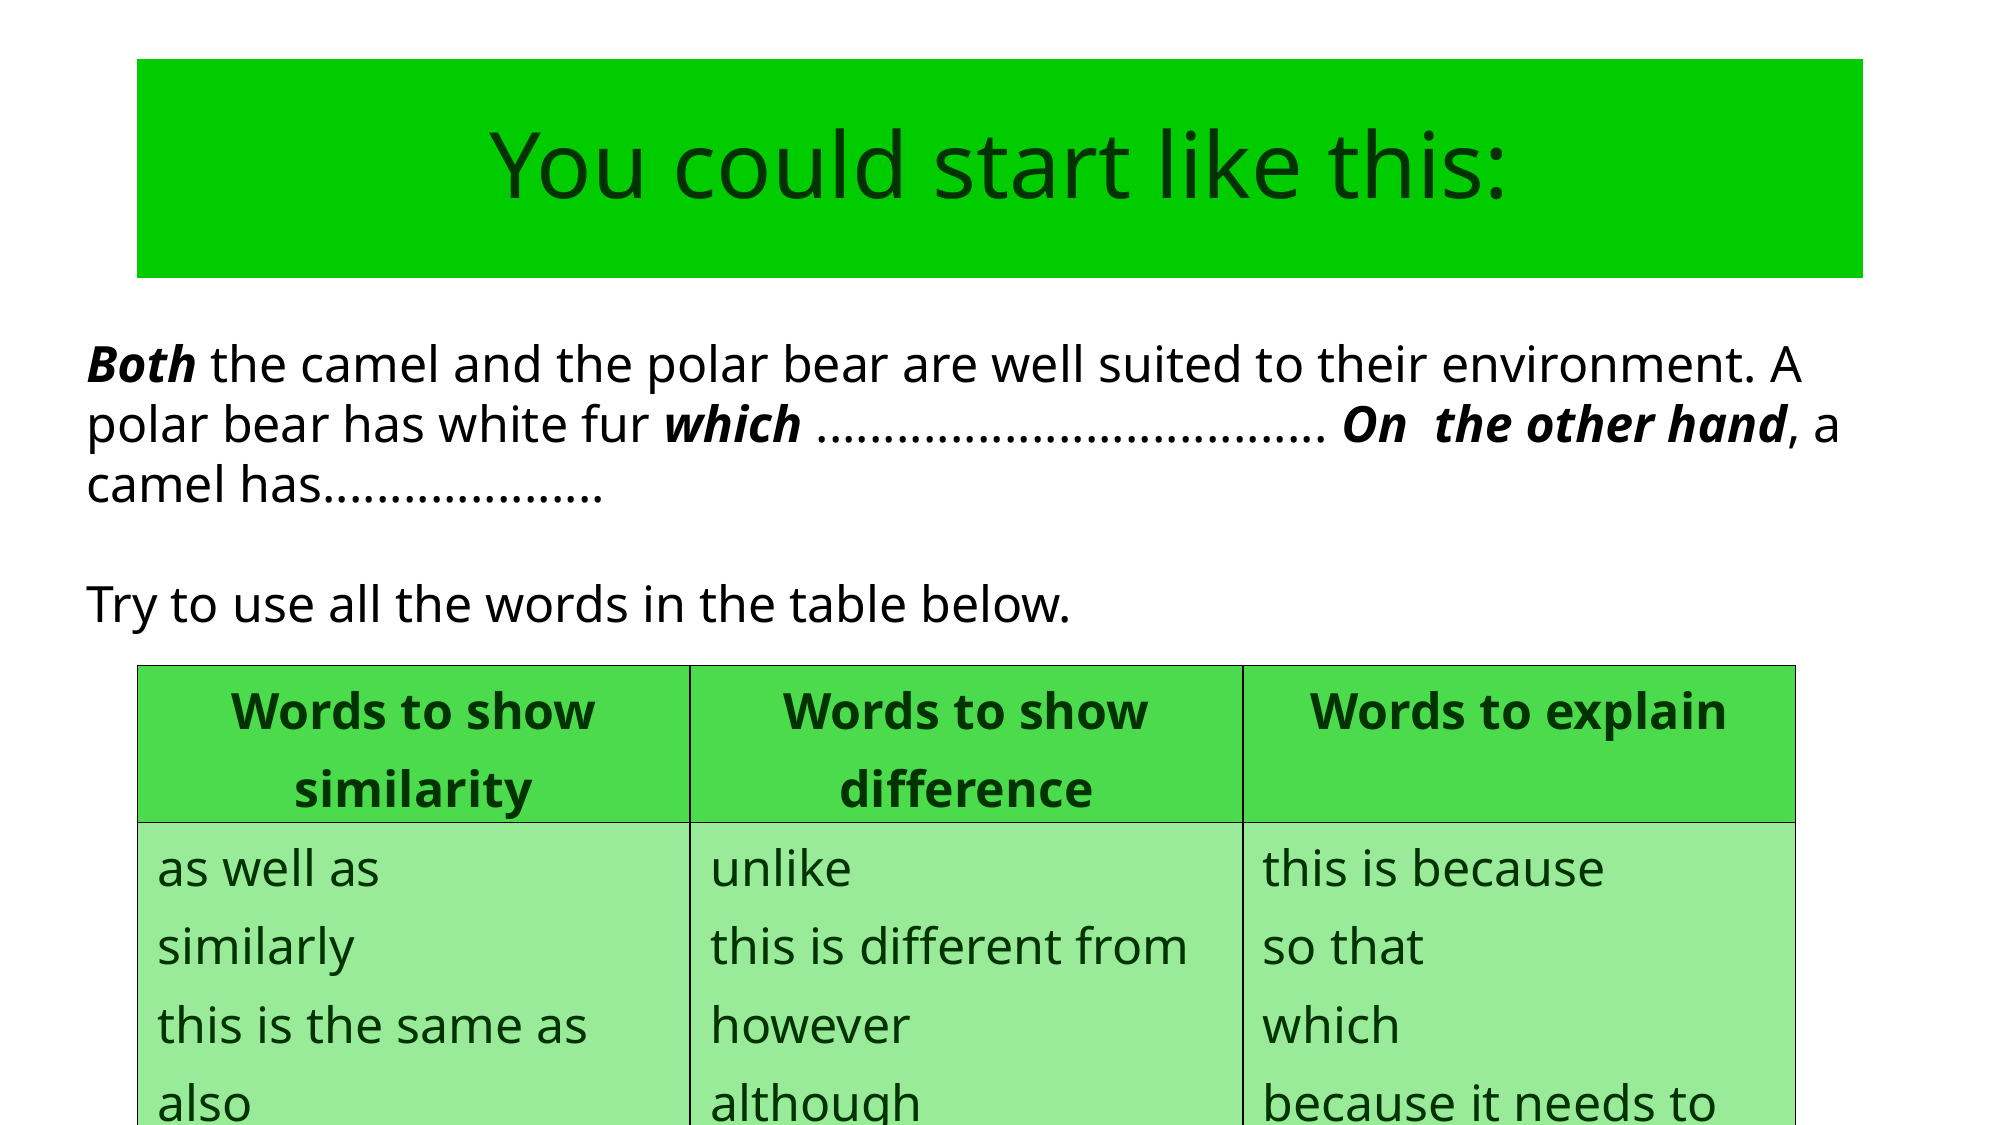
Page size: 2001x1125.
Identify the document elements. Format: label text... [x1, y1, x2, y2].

table_cell this is because so that which because it needs to [1244, 823, 1795, 1125]
text_box Both the camel and the polar bear are well suited to their environment. A polar bear has white fur which ...................................... On the other hand, a camel has..................... Try to use all the words in the table below. [71, 324, 1900, 640]
table_header Words to explain [1244, 666, 1795, 822]
table_header Words to show difference [691, 666, 1242, 822]
title You could start like this: [137, 59, 1863, 278]
table_cell unlike this is different from however although [691, 823, 1242, 1125]
table_cell as well as similarly this is the same as also [138, 823, 689, 1125]
table_header Words to show similarity [138, 666, 689, 822]
